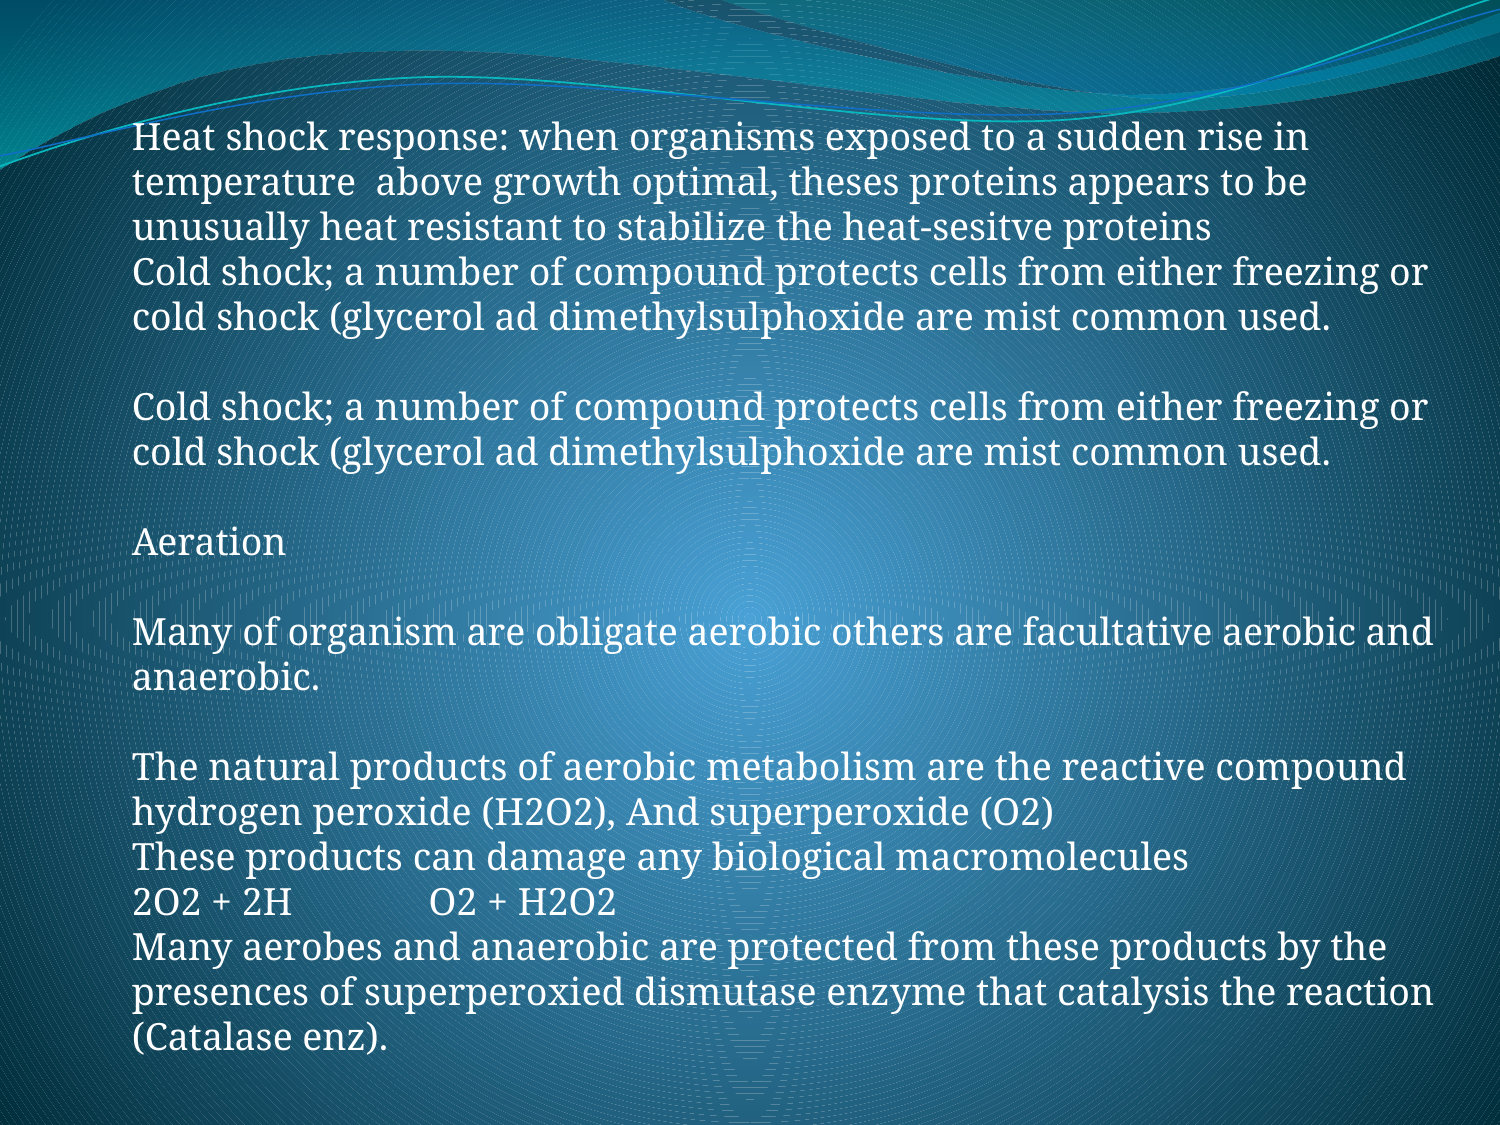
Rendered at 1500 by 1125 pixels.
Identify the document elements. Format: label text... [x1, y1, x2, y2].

text_box Heat shock response: when organisms exposed to a sudden rise in temperature above growth optimal, theses proteins appears to be unusually heat resistant to stabilize the heat-sesitve proteins Cold shock; a number of compound protects cells from either freezing or cold shock (glycerol ad dimethylsulphoxide are mist common used. Cold shock; a number of compound protects cells from either freezing or cold shock (glycerol ad dimethylsulphoxide are mist common used. Aeration Many of organism are obligate aerobic others are facultative aerobic and anaerobic. The natural products of aerobic metabolism are the reactive compound hydrogen peroxide (H2O2), And superperoxide (O2) These products can damage any biological macromolecules 2O2 + 2H O2 + H2O2 Many aerobes and anaerobic are protected from these products by the presences of superperoxied dismutase enzyme that catalysis the reaction (Catalase enz). [117, 105, 1453, 1125]
text_box [128, 46, 1454, 467]
